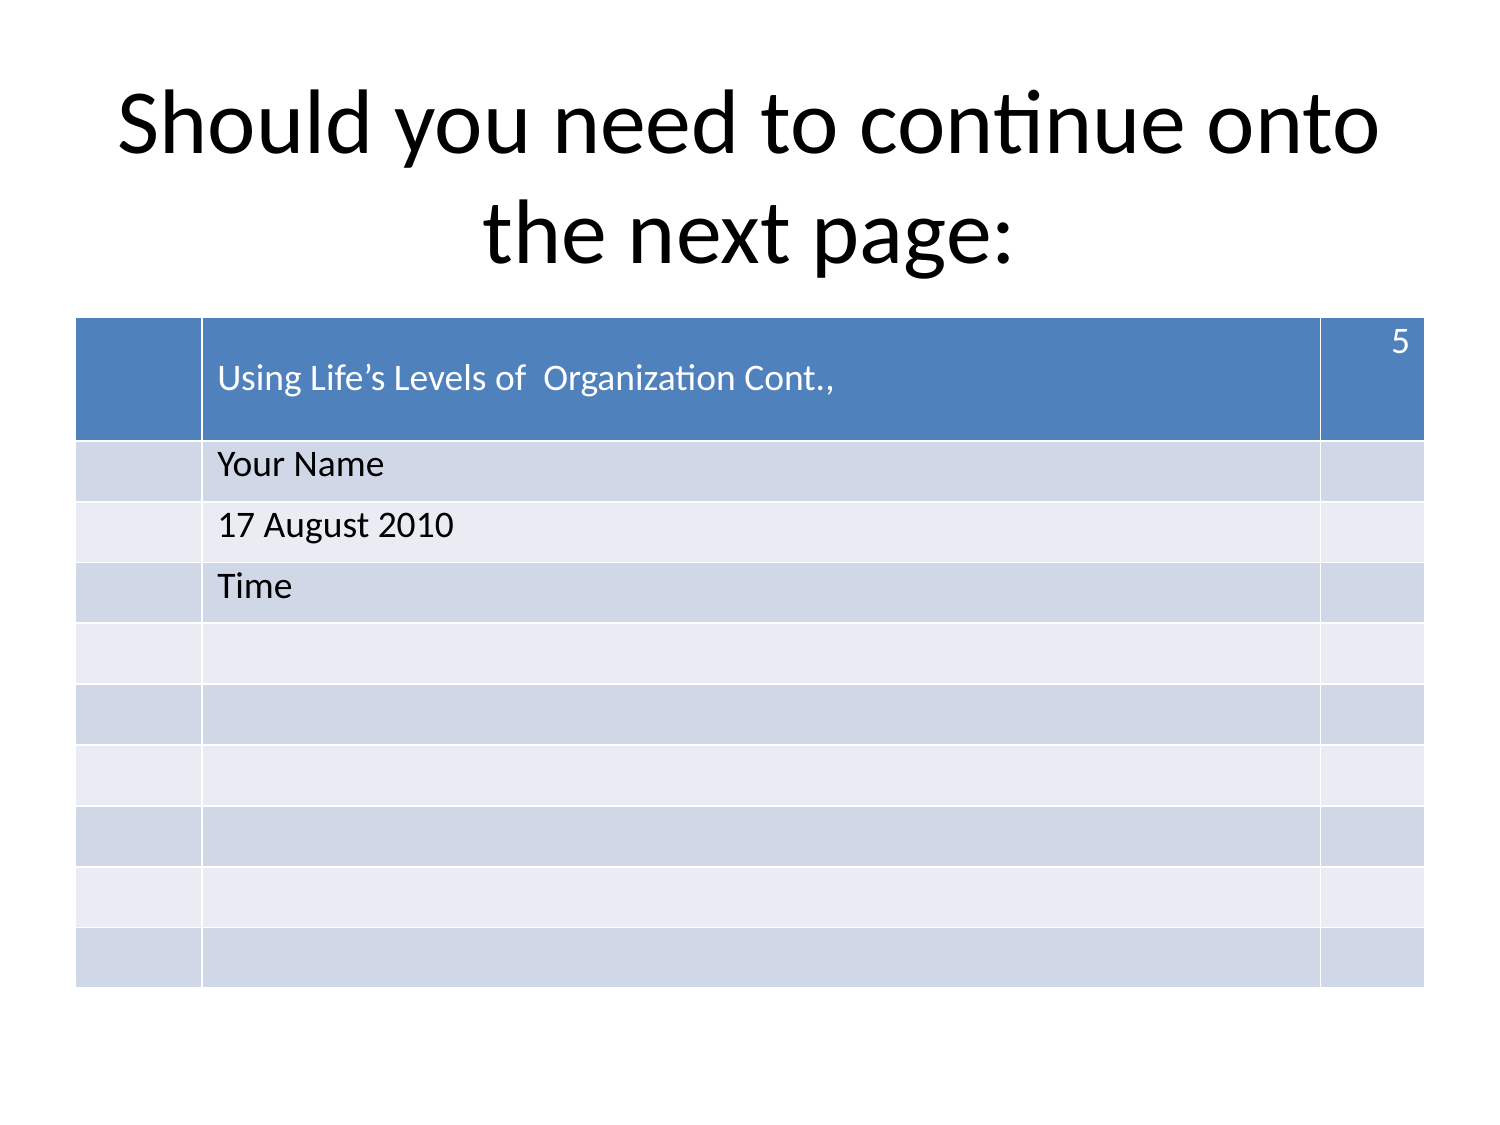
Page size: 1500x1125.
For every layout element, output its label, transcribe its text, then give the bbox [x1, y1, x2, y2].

table_cell [76, 928, 201, 987]
table_cell [203, 746, 1320, 805]
table_cell [1321, 685, 1424, 744]
table_header [76, 318, 201, 440]
table_cell Your Name [203, 442, 1320, 501]
table_cell Time [203, 563, 1320, 622]
table_cell [1321, 746, 1424, 805]
table_cell [76, 685, 201, 744]
table_cell [1321, 868, 1424, 927]
table_header 5 [1321, 318, 1424, 440]
table_cell [76, 746, 201, 805]
table_cell [1321, 807, 1424, 866]
table_cell [76, 442, 201, 501]
table_cell [1321, 442, 1424, 501]
table_cell [203, 868, 1320, 927]
table_cell 17 August 2010 [203, 503, 1320, 562]
table_cell [1321, 624, 1424, 683]
table_cell [203, 624, 1320, 683]
table_cell [1321, 503, 1424, 562]
table_cell [203, 685, 1320, 744]
table_header Using Life’s Levels of Organization Cont., [203, 318, 1320, 440]
table_cell [1321, 928, 1424, 987]
table_cell [203, 928, 1320, 987]
table_cell [1321, 563, 1424, 622]
table_cell [76, 503, 201, 562]
table_cell [76, 807, 201, 866]
title Should you need to continue onto the next page: [75, 40, 1425, 304]
table_cell [203, 807, 1320, 866]
table_cell [76, 563, 201, 622]
table_cell [76, 868, 201, 927]
table_cell [76, 624, 201, 683]
